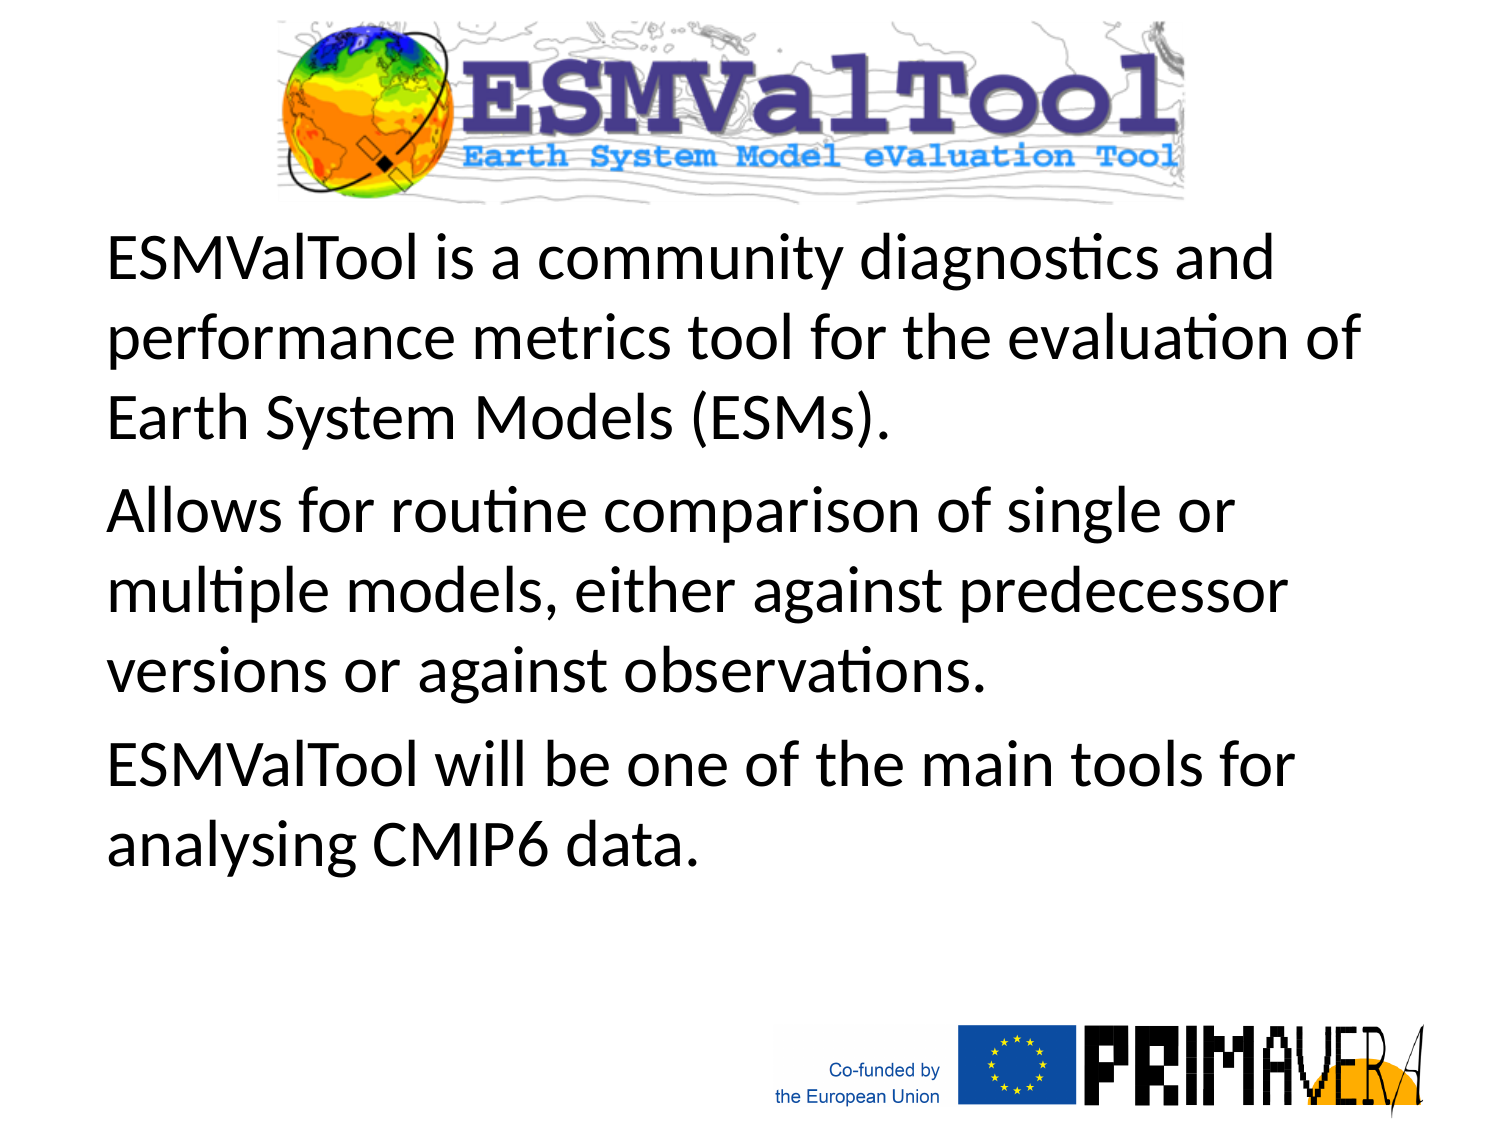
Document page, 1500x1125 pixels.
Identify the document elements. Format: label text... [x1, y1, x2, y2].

list ESMValTool is a community diagnostics and performance metrics tool for the evaluation of Earth System Models (ESMs). Allows for routine comparison of single or multiple models, either against predecessor versions or against observations. ESMValTool will be one of the main tools for analysing CMIP6 data. [91, 204, 1442, 948]
picture [773, 1024, 1077, 1107]
picture [275, 20, 1186, 206]
